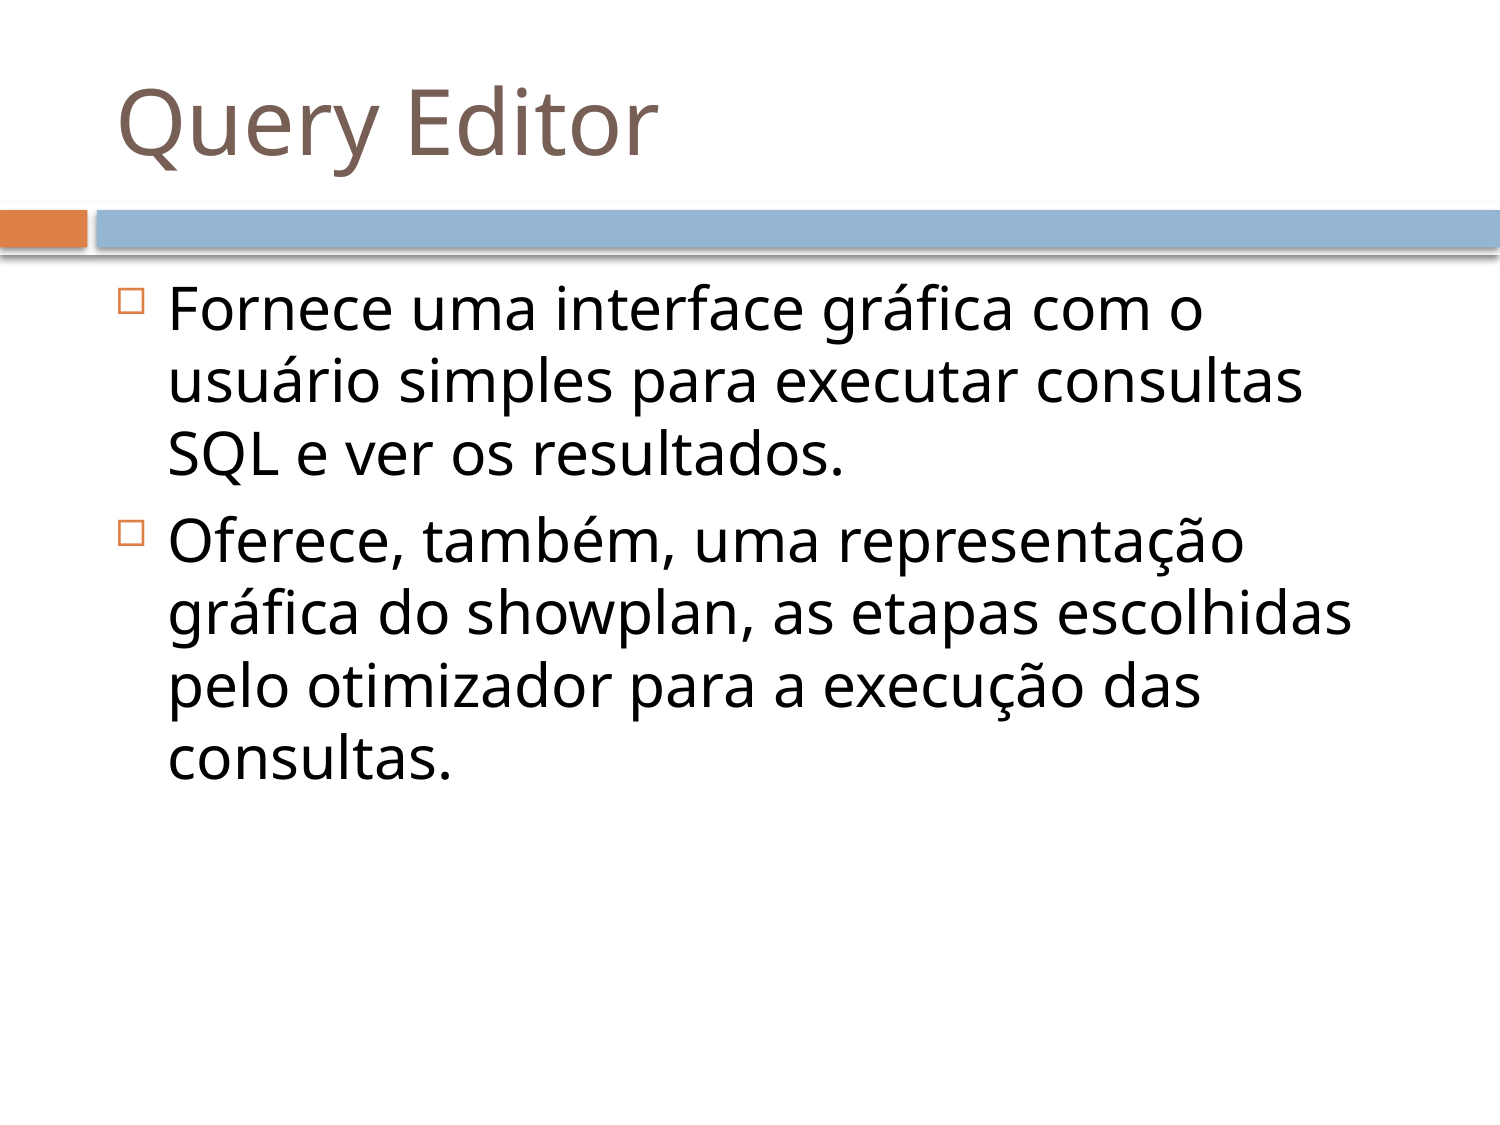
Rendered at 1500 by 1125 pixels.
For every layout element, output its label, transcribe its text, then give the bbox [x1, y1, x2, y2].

list Fornece uma interface gráfica com o usuário simples para executar consultas SQL e ver os resultados. Oferece, também, uma representação gráfica do showplan, as etapas escolhidas pelo otimizador para a execução das consultas. [100, 262, 1438, 1000]
title Query Editor [100, 37, 1438, 200]
